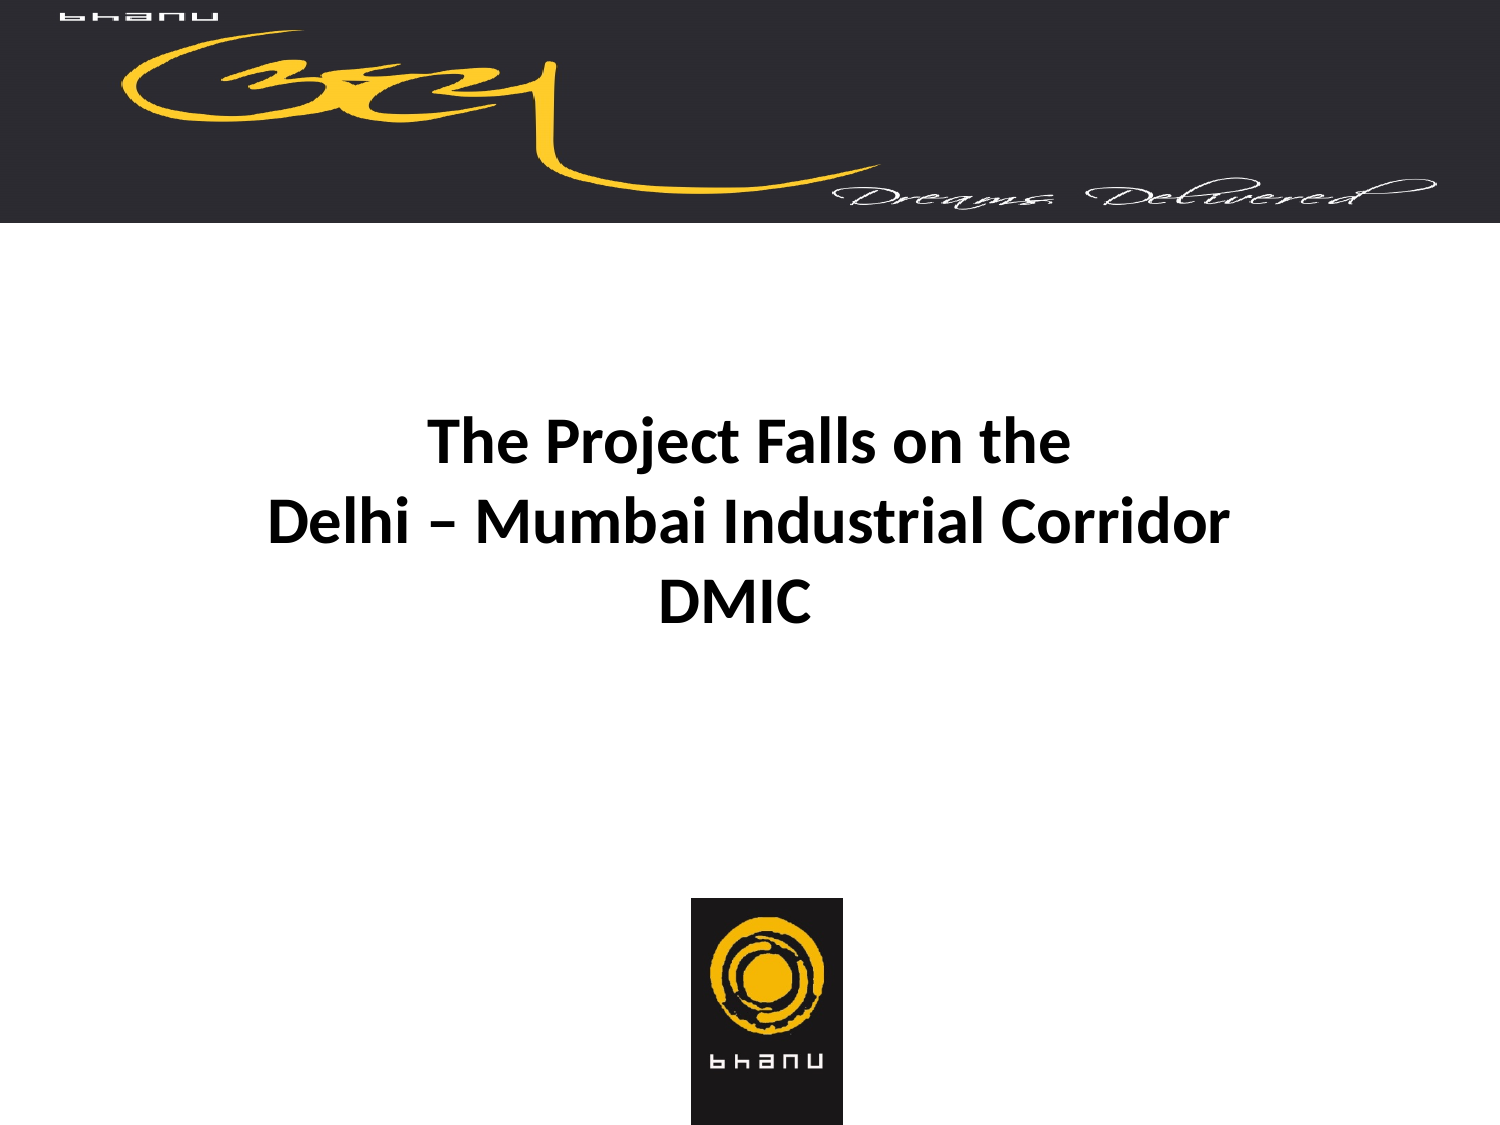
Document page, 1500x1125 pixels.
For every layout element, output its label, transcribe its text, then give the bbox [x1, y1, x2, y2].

title The Project Falls on the Delhi – Mumbai Industrial Corridor DMIC [112, 222, 1388, 891]
picture [691, 898, 843, 1125]
picture [0, 0, 1500, 223]
